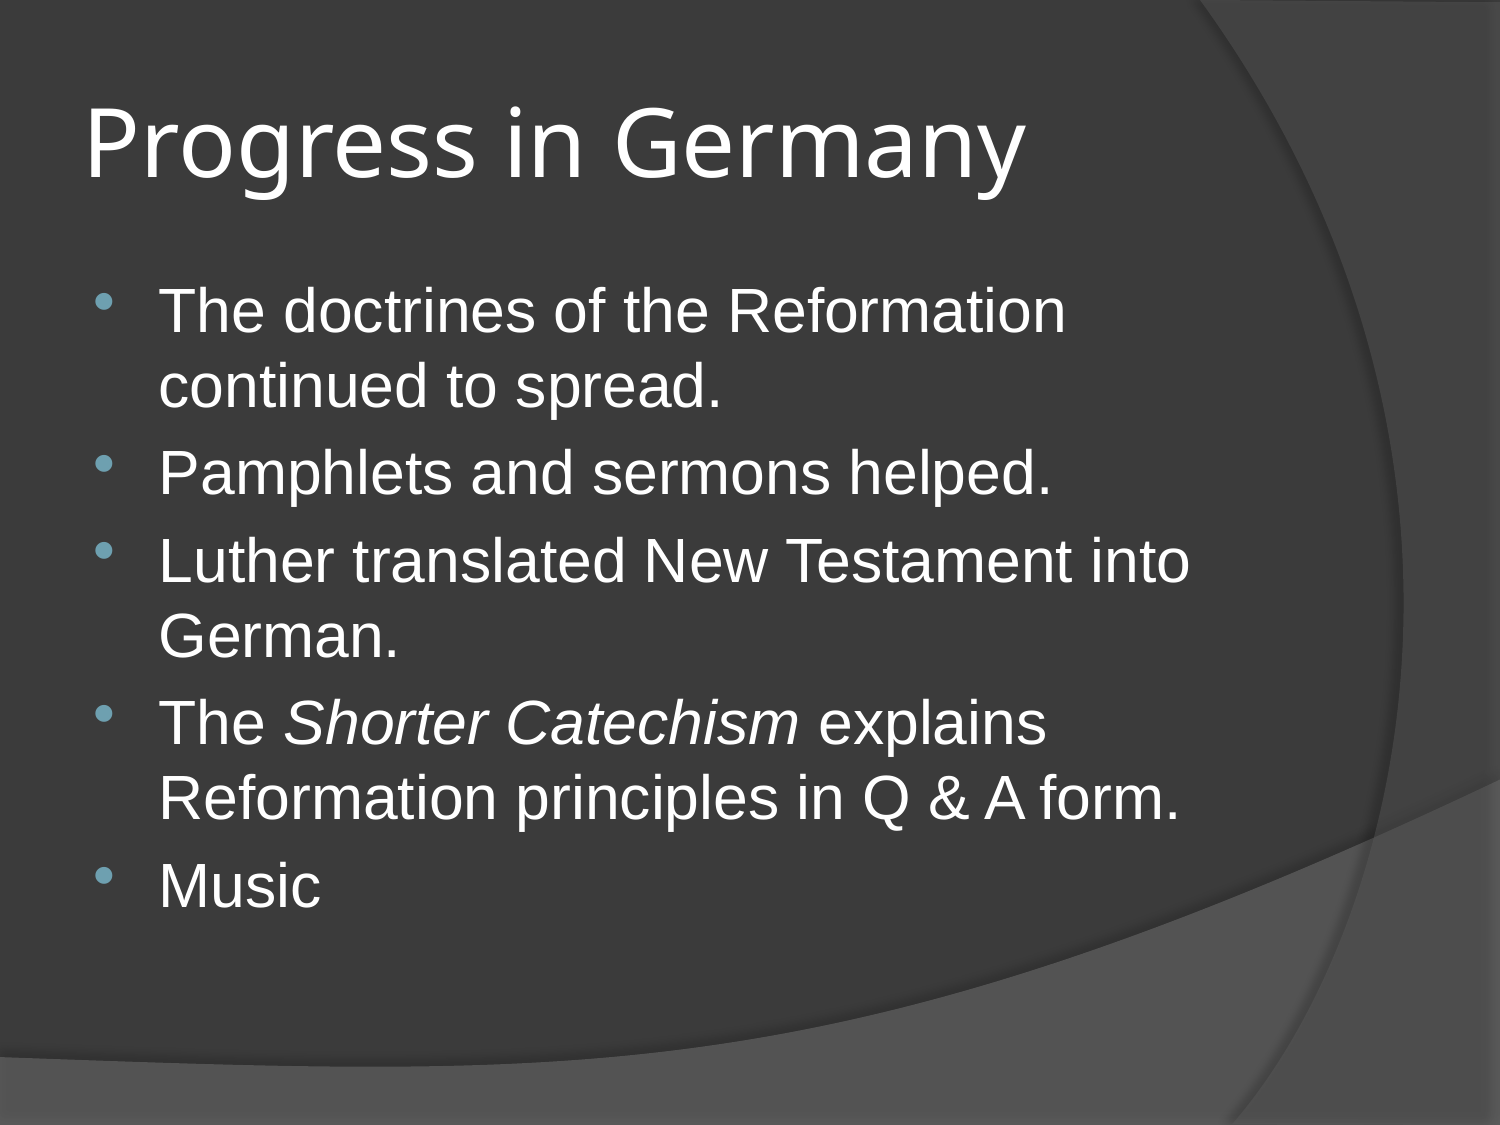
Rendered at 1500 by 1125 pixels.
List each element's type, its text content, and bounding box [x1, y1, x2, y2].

list The doctrines of the Reformation continued to spread. Pamphlets and sermons helped. Luther translated New Testament into German. The Shorter Catechism explains Reformation principles in Q & A form. Music [75, 262, 1300, 1005]
title Progress in Germany [75, 45, 1300, 233]
